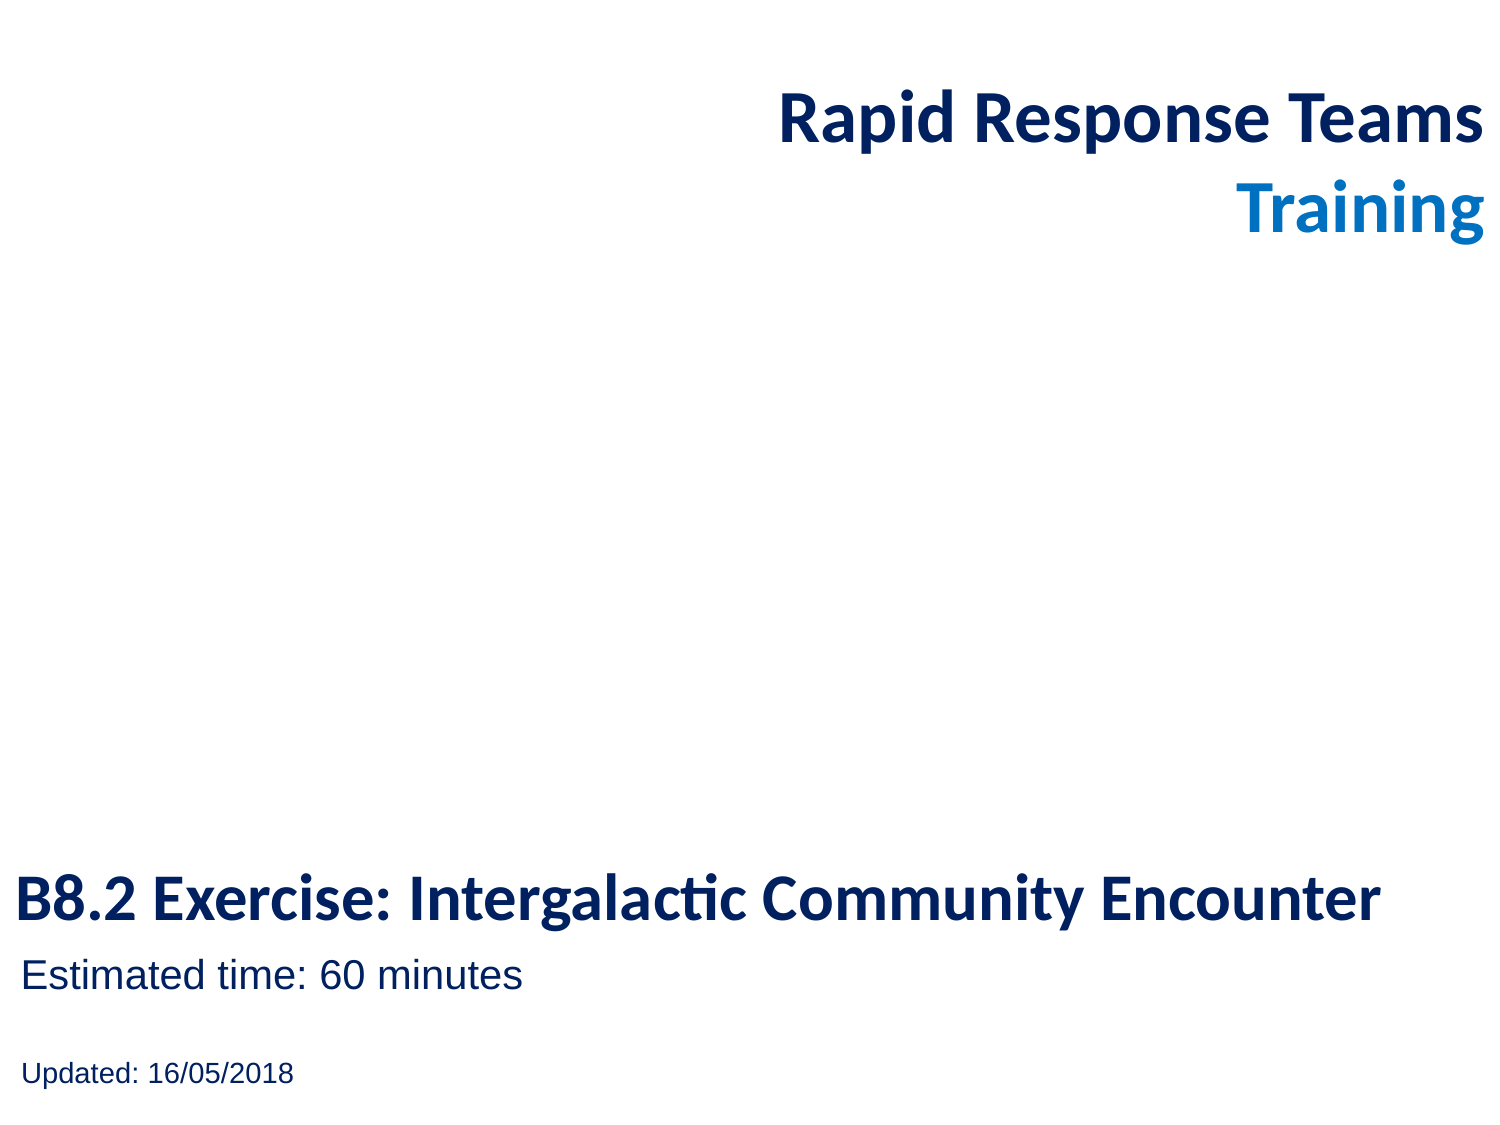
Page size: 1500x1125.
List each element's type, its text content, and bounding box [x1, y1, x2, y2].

text_box Updated: 16/05/2018 [6, 1046, 310, 1097]
subtitle B8.2 Exercise: Intergalactic Community Encounter [0, 846, 1465, 946]
text_box Estimated time: 60 minutes [5, 940, 668, 1006]
title Rapid Response Teams Training [554, 13, 1500, 302]
